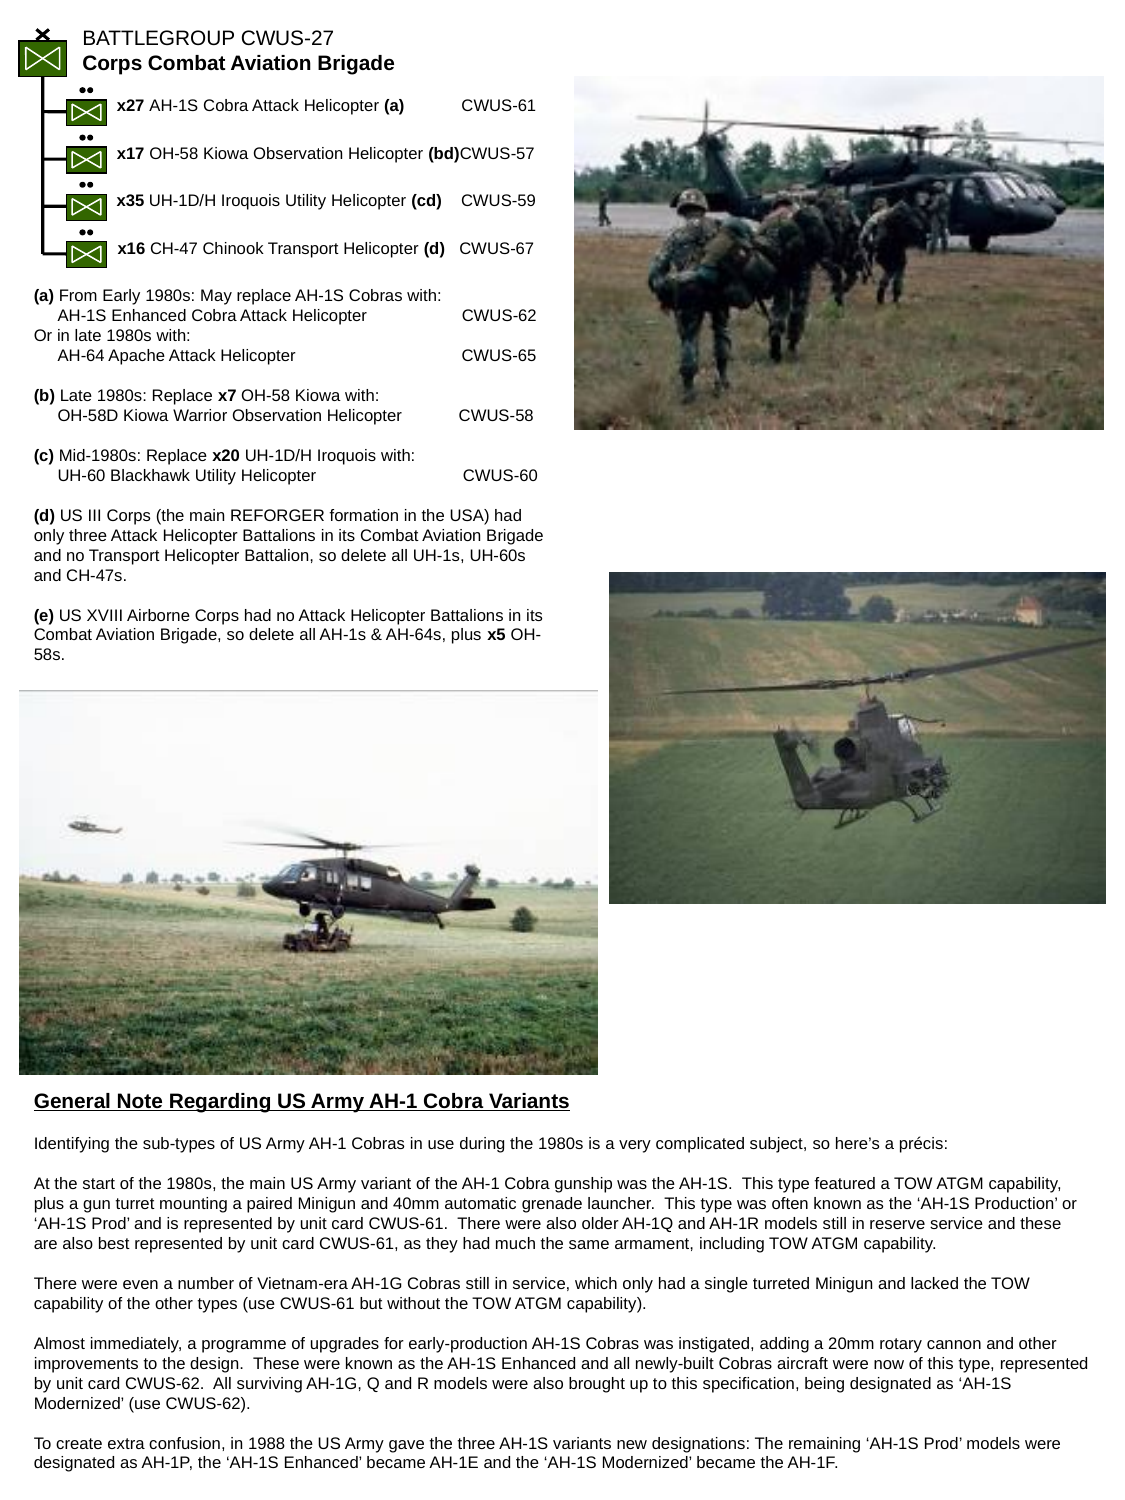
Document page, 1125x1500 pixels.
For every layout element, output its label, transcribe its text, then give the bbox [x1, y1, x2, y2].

text_box x16 CH-47 Chinook Transport Helicopter (d) CWUS-67 [102, 230, 550, 265]
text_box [18, 41, 67, 77]
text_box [80, 182, 93, 187]
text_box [66, 147, 107, 174]
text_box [80, 135, 93, 140]
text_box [36, 29, 49, 40]
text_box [66, 99, 107, 126]
picture [18, 690, 598, 1075]
picture [609, 572, 1106, 904]
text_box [80, 230, 93, 235]
picture [574, 76, 1104, 430]
text_box x27 AH-1S Cobra Attack Helicopter (a) CWUS-61 [102, 87, 552, 123]
text_box x17 OH-58 Kiowa Observation Helicopter (bd)CWUS-57 [102, 135, 550, 170]
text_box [66, 241, 107, 268]
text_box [80, 87, 93, 93]
text_box (a) From Early 1980s: May replace AH-1S Cobras with: AH-1S Enhanced Cobra Attack Helicopter CWUS-62 Or in late 1980s with: AH-64 Apache Attack Helicopter CWUS-65 (b) Late 1980s: Replace x7 OH-58 Kiowa with: OH-58D Kiowa Warrior Observation Helicopter CWUS-58 (c) Mid-1980s: Replace x20 UH-1D/H Iroquois with: UH-60 Blackhawk Utility Helicopter CWUS-60 (d) US III Corps (the main REFORGER formation in the USA) had only three Attack Helicopter Battalions in its Combat Aviation Brigade and no Transport Helicopter Battalion, so delete all UH-1s, UH-60s and CH-47s. (e) US XVIII Airborne Corps had no Attack Helicopter Battalions in its Combat Aviation Brigade, so delete all AH-1s & AH-64s, plus x5 OH-58s. [19, 277, 563, 672]
text_box BATTLEGROUP CWUS-27 Corps Combat Aviation Brigade [67, 17, 410, 83]
text_box x35 UH-1D/H Iroquois Utility Helicopter (cd) CWUS-59 [101, 182, 551, 218]
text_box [66, 194, 107, 221]
text_box General Note Regarding US Army AH-1 Cobra Variants Identifying the sub-types of US Army AH-1 Cobras in use during the 1980s is a very complicated subject, so here’s a précis: At the start of the 1980s, the main US Army variant of the AH-1 Cobra gunship was the AH-1S. This type featured a TOW ATGM capability, plus a gun turret mounting a paired Minigun and 40mm automatic grenade launcher. This type was often known as the ‘AH-1S Production’ or ‘AH-1S Prod’ and is represented by unit card CWUS-61. There were also older AH-1Q and AH-1R models still in reserve service and these are also best represented by unit card CWUS-61, as they had much the same armament, including TOW ATGM capability. There were even a number of Vietnam-era AH-1G Cobras still in service, which only had a single turreted Minigun and lacked the TOW capability of the other types (use CWUS-61 but without the TOW ATGM capability). Almost immediately, a programme of upgrades for early-production AH-1S Cobras was instigated, adding a 20mm rotary cannon and other improvements to the design. These were known as the AH-1S Enhanced and all newly-built Cobras aircraft were now of this type, represented by unit card CWUS-62. All surviving AH-1G, Q and R models were also brought up to this specification, being designated as ‘AH-1S Modernized’ (use CWUS-62). To create extra confusion, in 1988 the US Army gave the three AH-1S variants new designations: The remaining ‘AH-1S Prod’ models were designated as AH-1P, the ‘AH-1S Enhanced’ became AH-1E and the ‘AH-1S Modernized’ became the AH-1F. [18, 1080, 1106, 1480]
